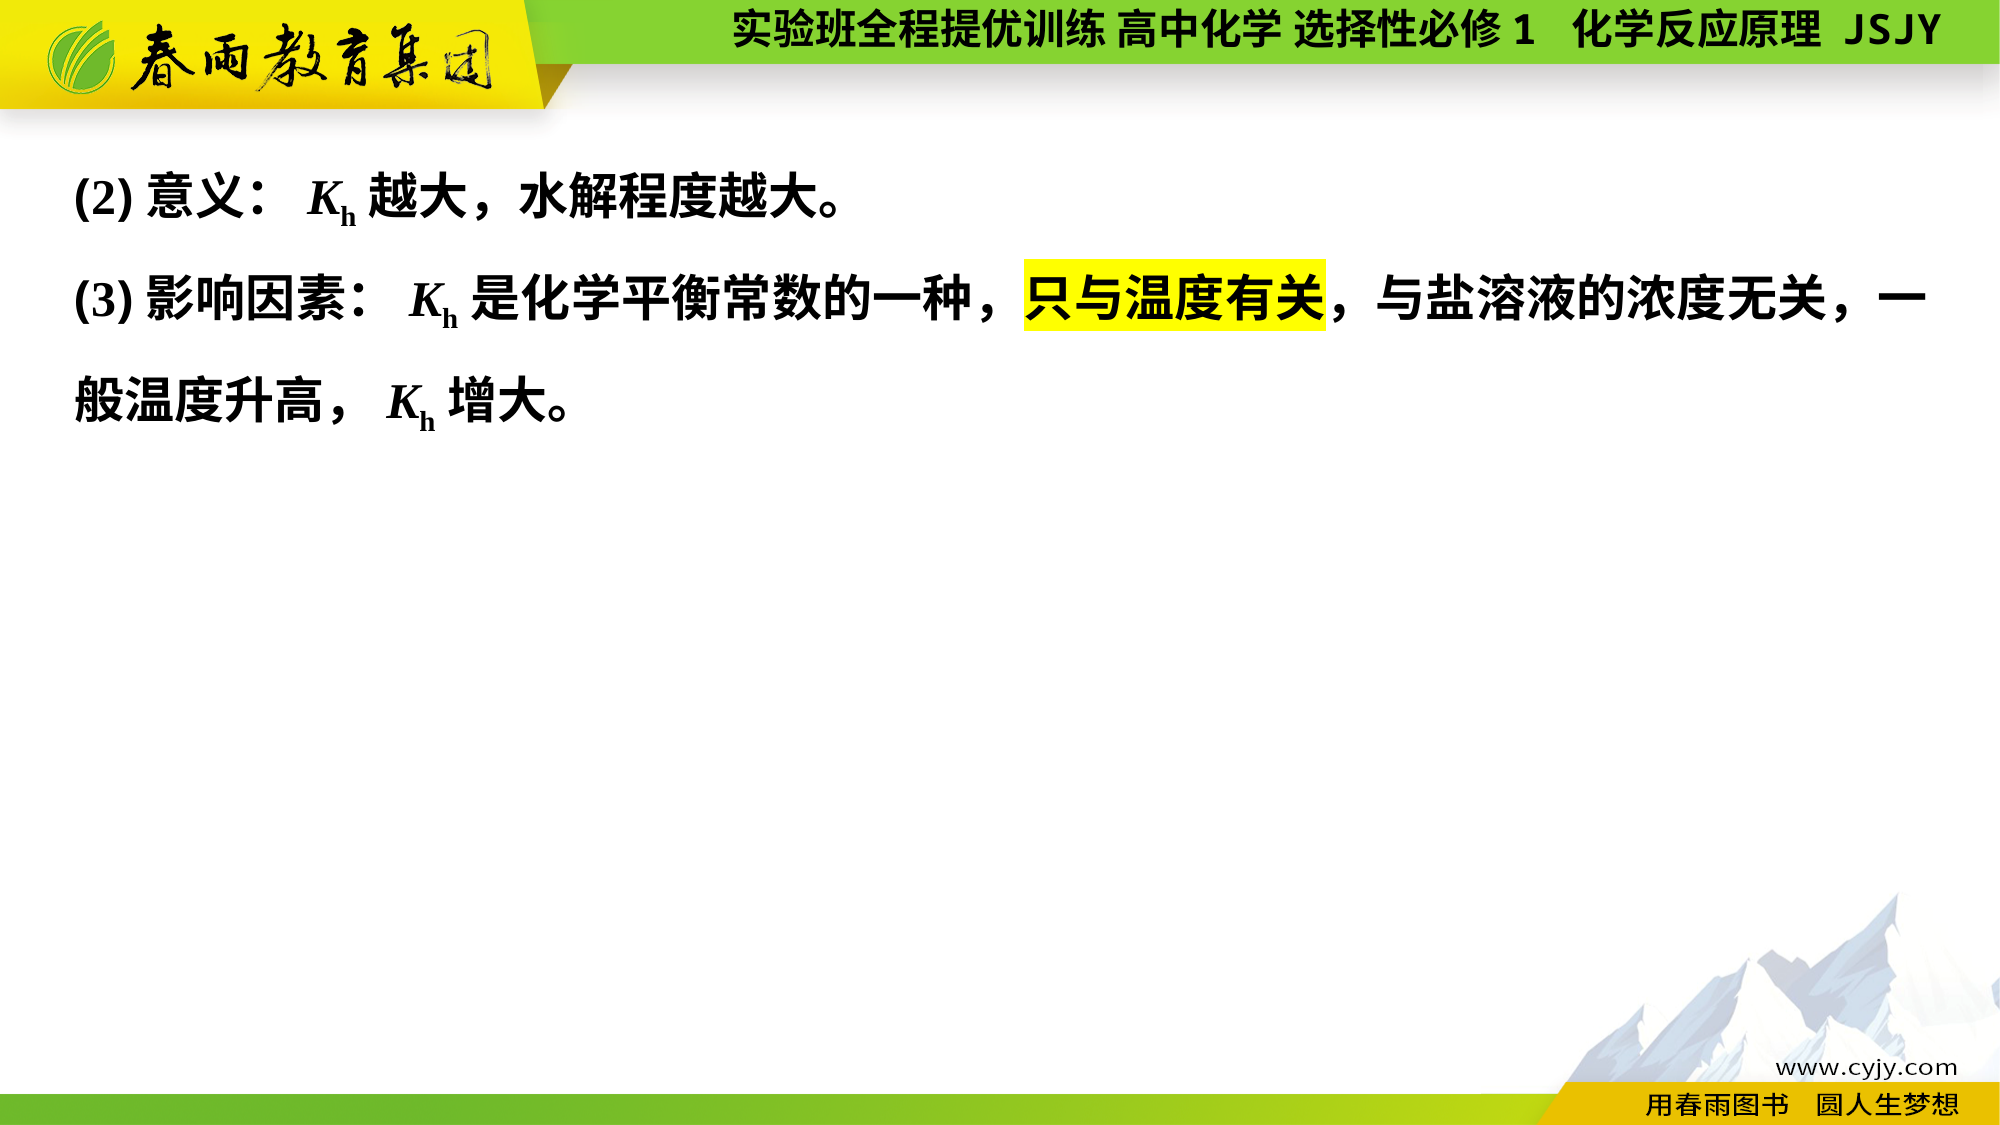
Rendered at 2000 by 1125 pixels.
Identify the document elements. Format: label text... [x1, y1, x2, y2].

list (2)意义：Kh越大，水解程度越大。 (3)影响因素：Kh是化学平衡常数的一种，只与温度有关，与盐溶液的浓度无关，一般温度升高，Kh增大。 [59, 122, 1944, 399]
picture [0, 0, 2000, 1125]
